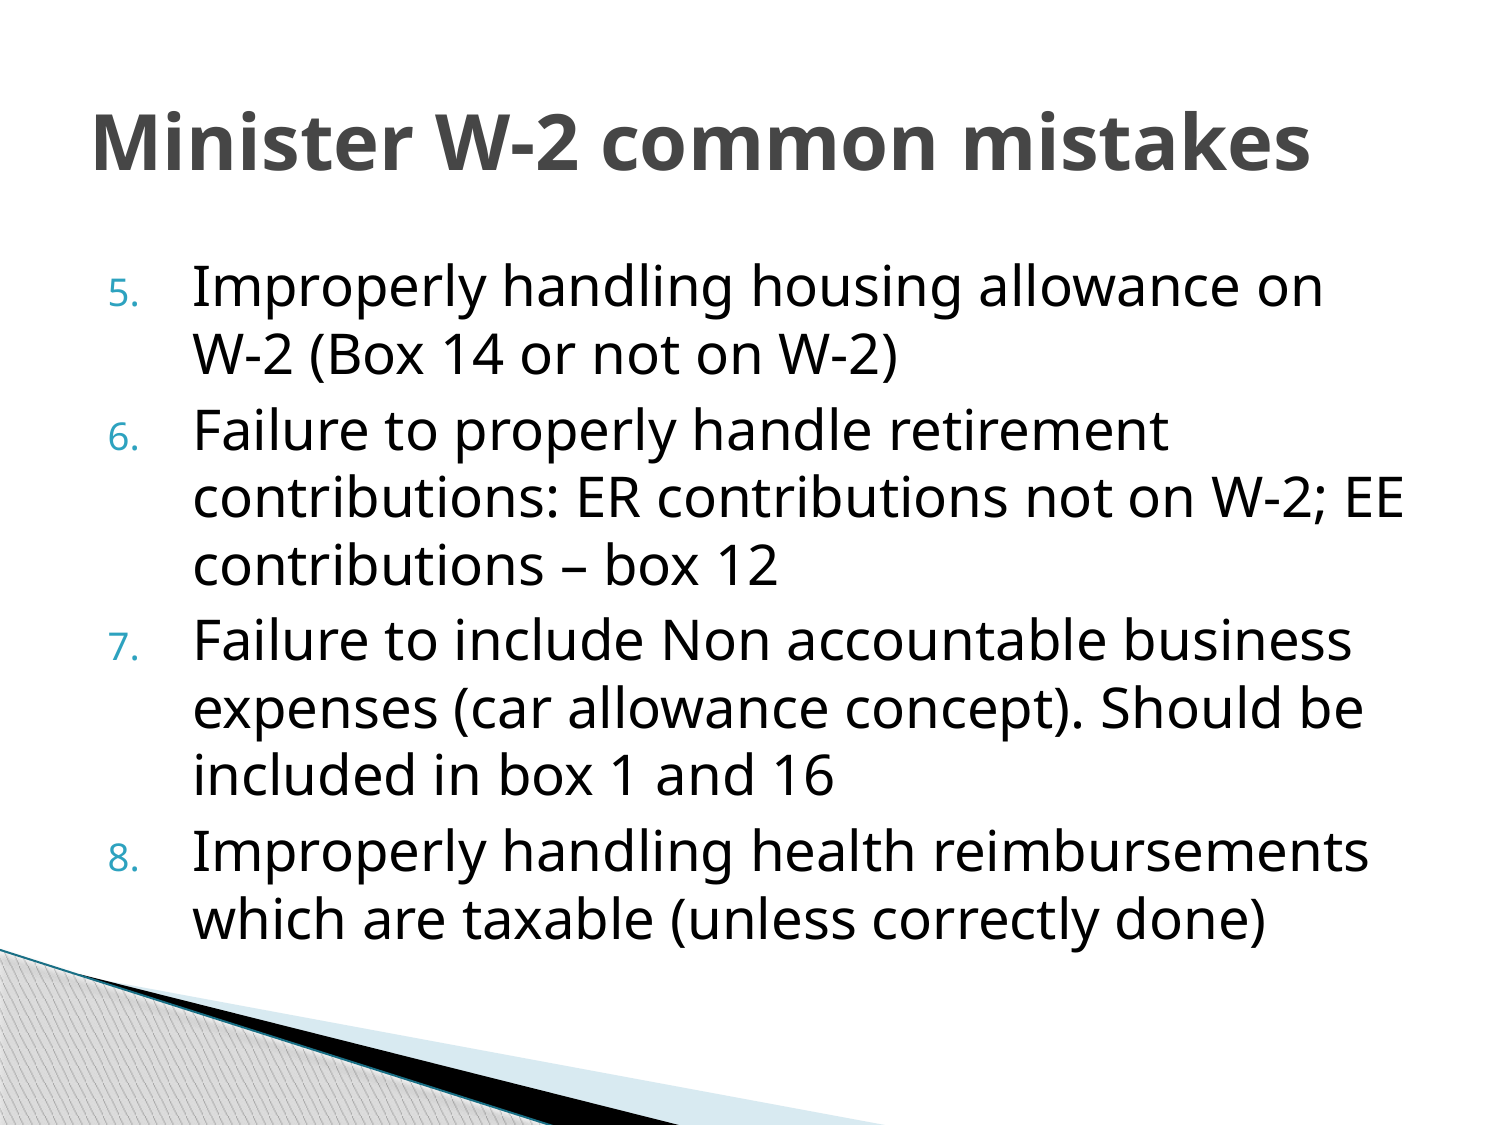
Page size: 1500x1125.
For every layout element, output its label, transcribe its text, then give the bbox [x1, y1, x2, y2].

list Improperly handling housing allowance on W-2 (Box 14 or not on W-2) Failure to properly handle retirement contributions: ER contributions not on W-2; EE contributions – box 12 Failure to include Non accountable business expenses (car allowance concept). Should be included in box 1 and 16 Improperly handling health reimbursements which are taxable (unless correctly done) [75, 243, 1425, 986]
title Minister W-2 common mistakes [75, 45, 1425, 233]
